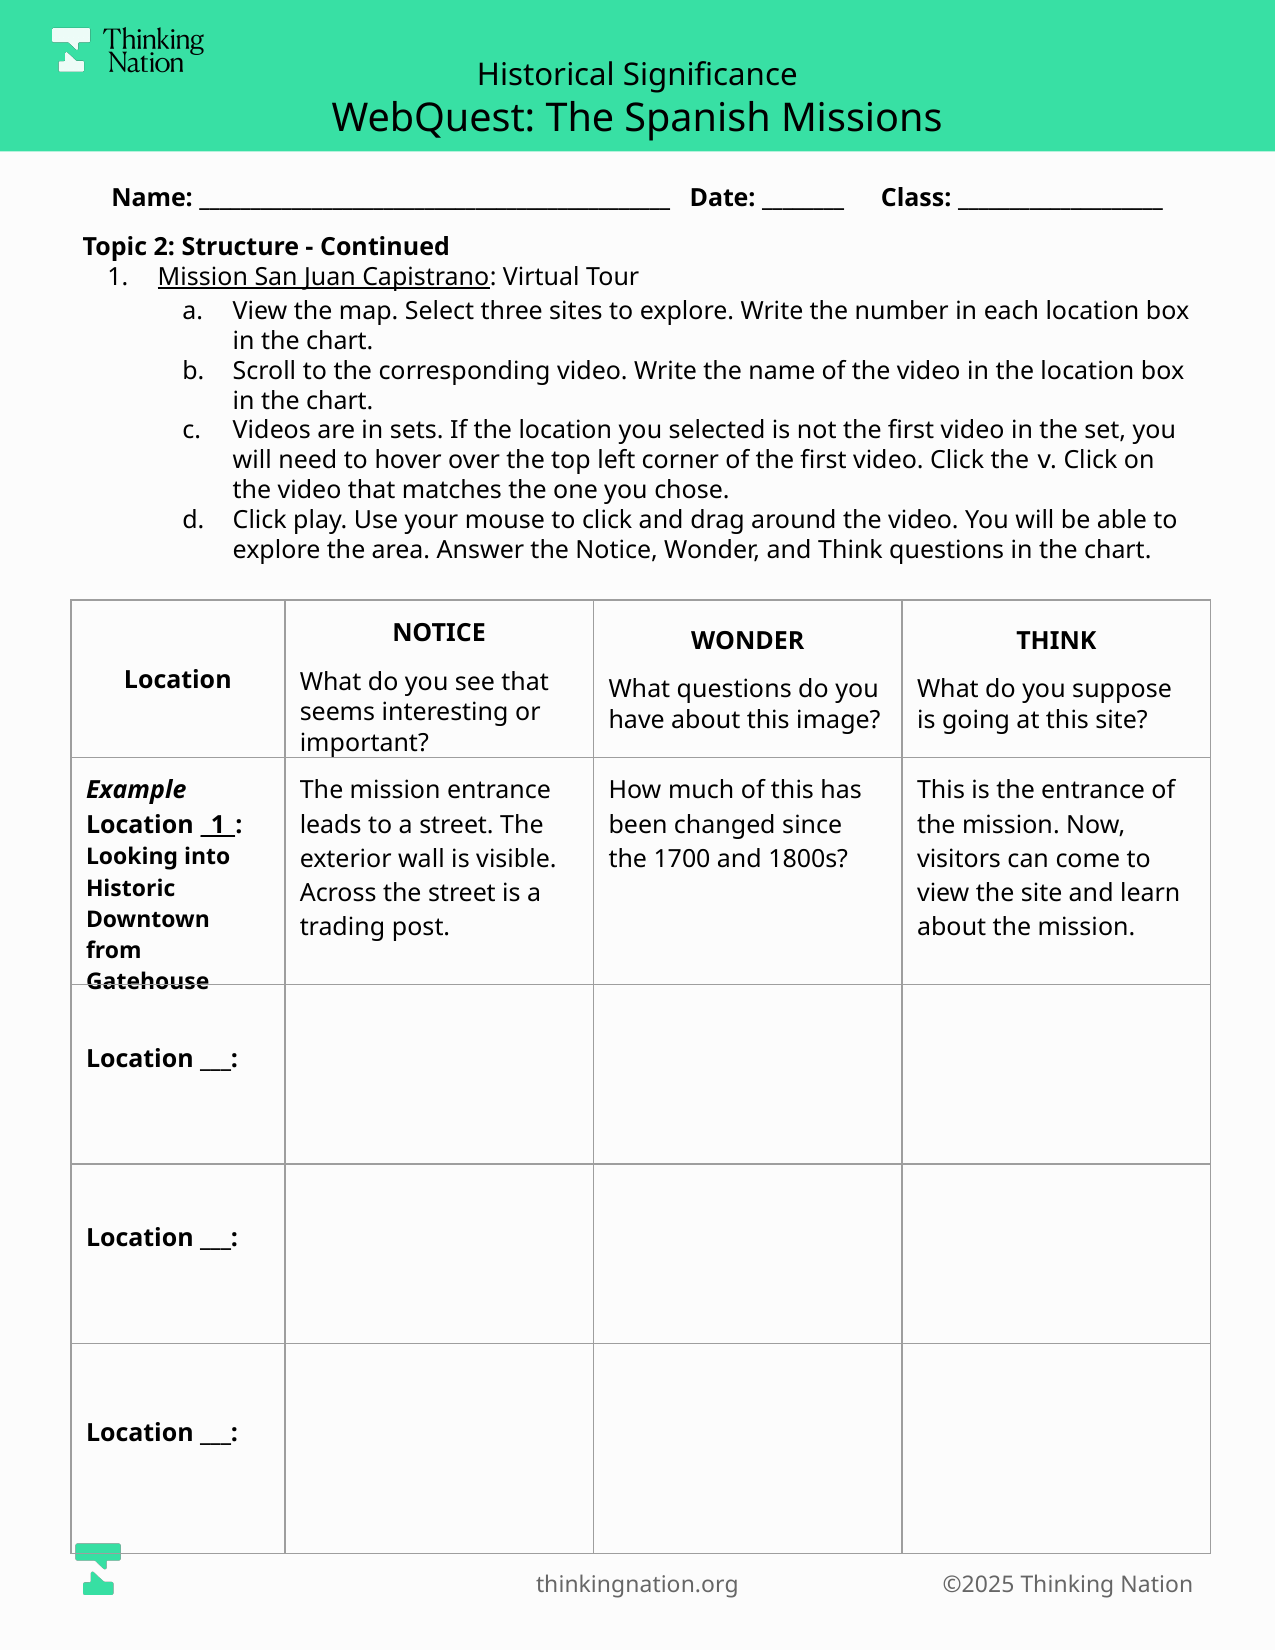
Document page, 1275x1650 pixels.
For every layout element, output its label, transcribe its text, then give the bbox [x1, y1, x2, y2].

table_cell The mission entrance leads to a street. The exterior wall is visible. Across the street is a trading post. [286, 758, 593, 984]
text_box Historical Significance WebQuest: The Spanish Missions [0, 0, 1275, 152]
table_header WONDER What questions do you have about this image? [594, 601, 901, 757]
table_cell Location ___: [72, 985, 284, 1163]
table_cell [594, 985, 901, 1163]
table_cell [594, 1165, 901, 1343]
table_cell [286, 1344, 593, 1553]
table_cell [903, 985, 1210, 1163]
table_cell [286, 985, 593, 1163]
text_box Name: ______________________________________________ Date: ________ Class: ____________________ [35, 166, 1239, 227]
table_cell Location ___: [72, 1344, 284, 1553]
table_cell [903, 1344, 1210, 1553]
table_cell Location ___: [72, 1165, 284, 1343]
table_cell Example Location _1_: Looking into Historic Downtown from Gatehouse [72, 758, 284, 984]
table_header Location [72, 601, 284, 757]
table_header NOTICE What do you see that seems interesting or important? [286, 601, 593, 757]
table_cell [286, 1165, 593, 1343]
text_box thinkingnation.org [486, 1554, 789, 1605]
text_box ©2025 Thinking Nation [907, 1554, 1210, 1605]
table_header THINK What do you suppose is going at this site? [903, 601, 1210, 757]
table_cell [594, 1344, 901, 1553]
text_box Topic 2: Structure - Continued Mission San Juan Capistrano: Virtual Tour View the map. Select three sites to explore. Write the number in each location box in the chart. Scroll to the corresponding video. Write the name of the video in the location box in the chart. Videos are in sets. If the location you selected is not the first video in the set, you will need to hover over the top left corner of the first video. Click the 𝗏. Click on the video that matches the one you chose. Click play. Use your mouse to click and drag around the video. You will be able to explore the area. Answer the Notice, Wonder, and Think questions in the chart. [67, 227, 1208, 579]
table_cell How much of this has been changed since the 1700 and 1800s? [594, 758, 901, 984]
table_cell This is the entrance of the mission. Now, visitors can come to view the site and learn about the mission. [903, 758, 1210, 984]
picture [62, 1533, 134, 1605]
table_cell [903, 1165, 1210, 1343]
picture [35, 13, 210, 87]
